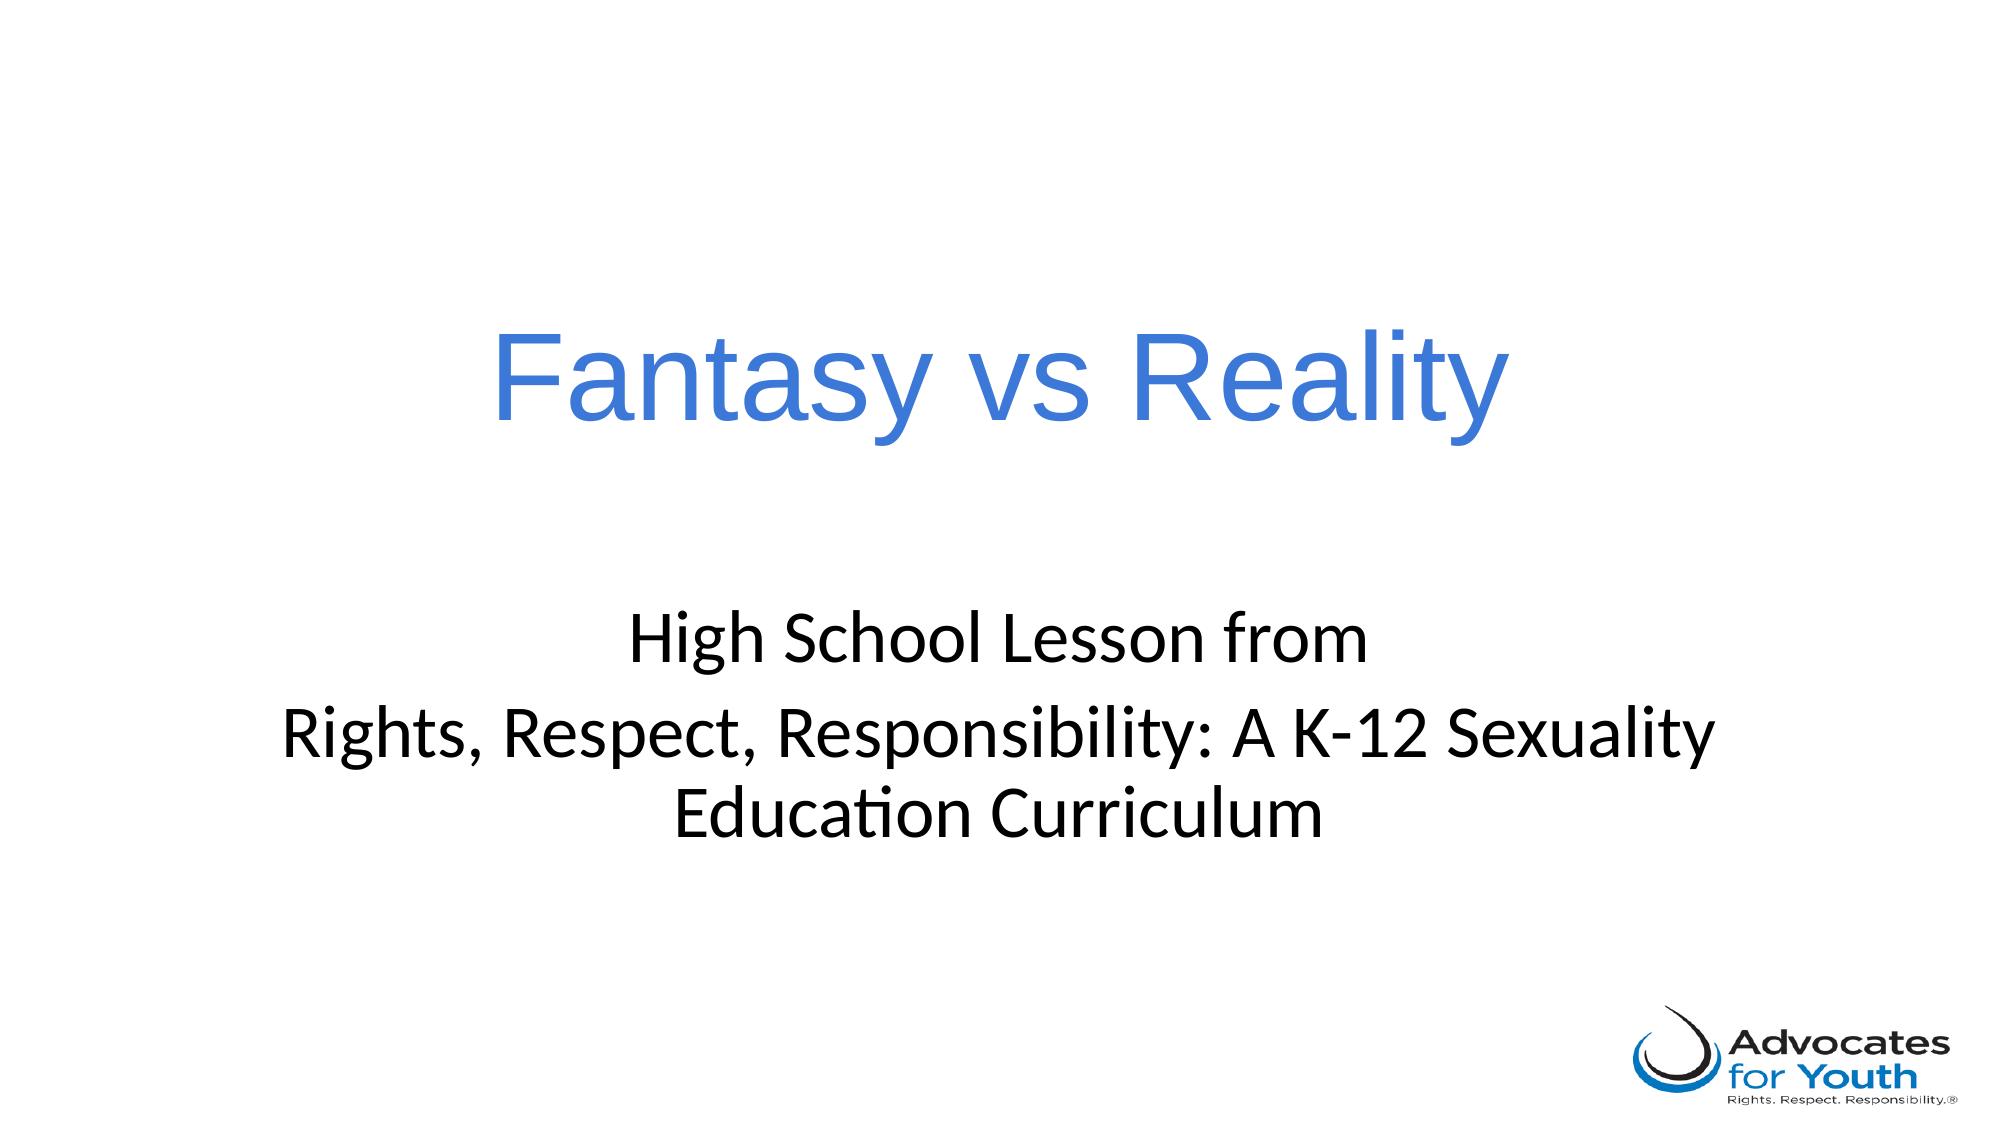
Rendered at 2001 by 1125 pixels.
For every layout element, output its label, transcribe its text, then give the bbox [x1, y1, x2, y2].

title Fantasy vs Reality [249, 184, 1750, 576]
subtitle High School Lesson from Rights, Respect, Responsibility: A K-12 Sexuality Education Curriculum [249, 590, 1750, 863]
picture [1599, 990, 2000, 1125]
